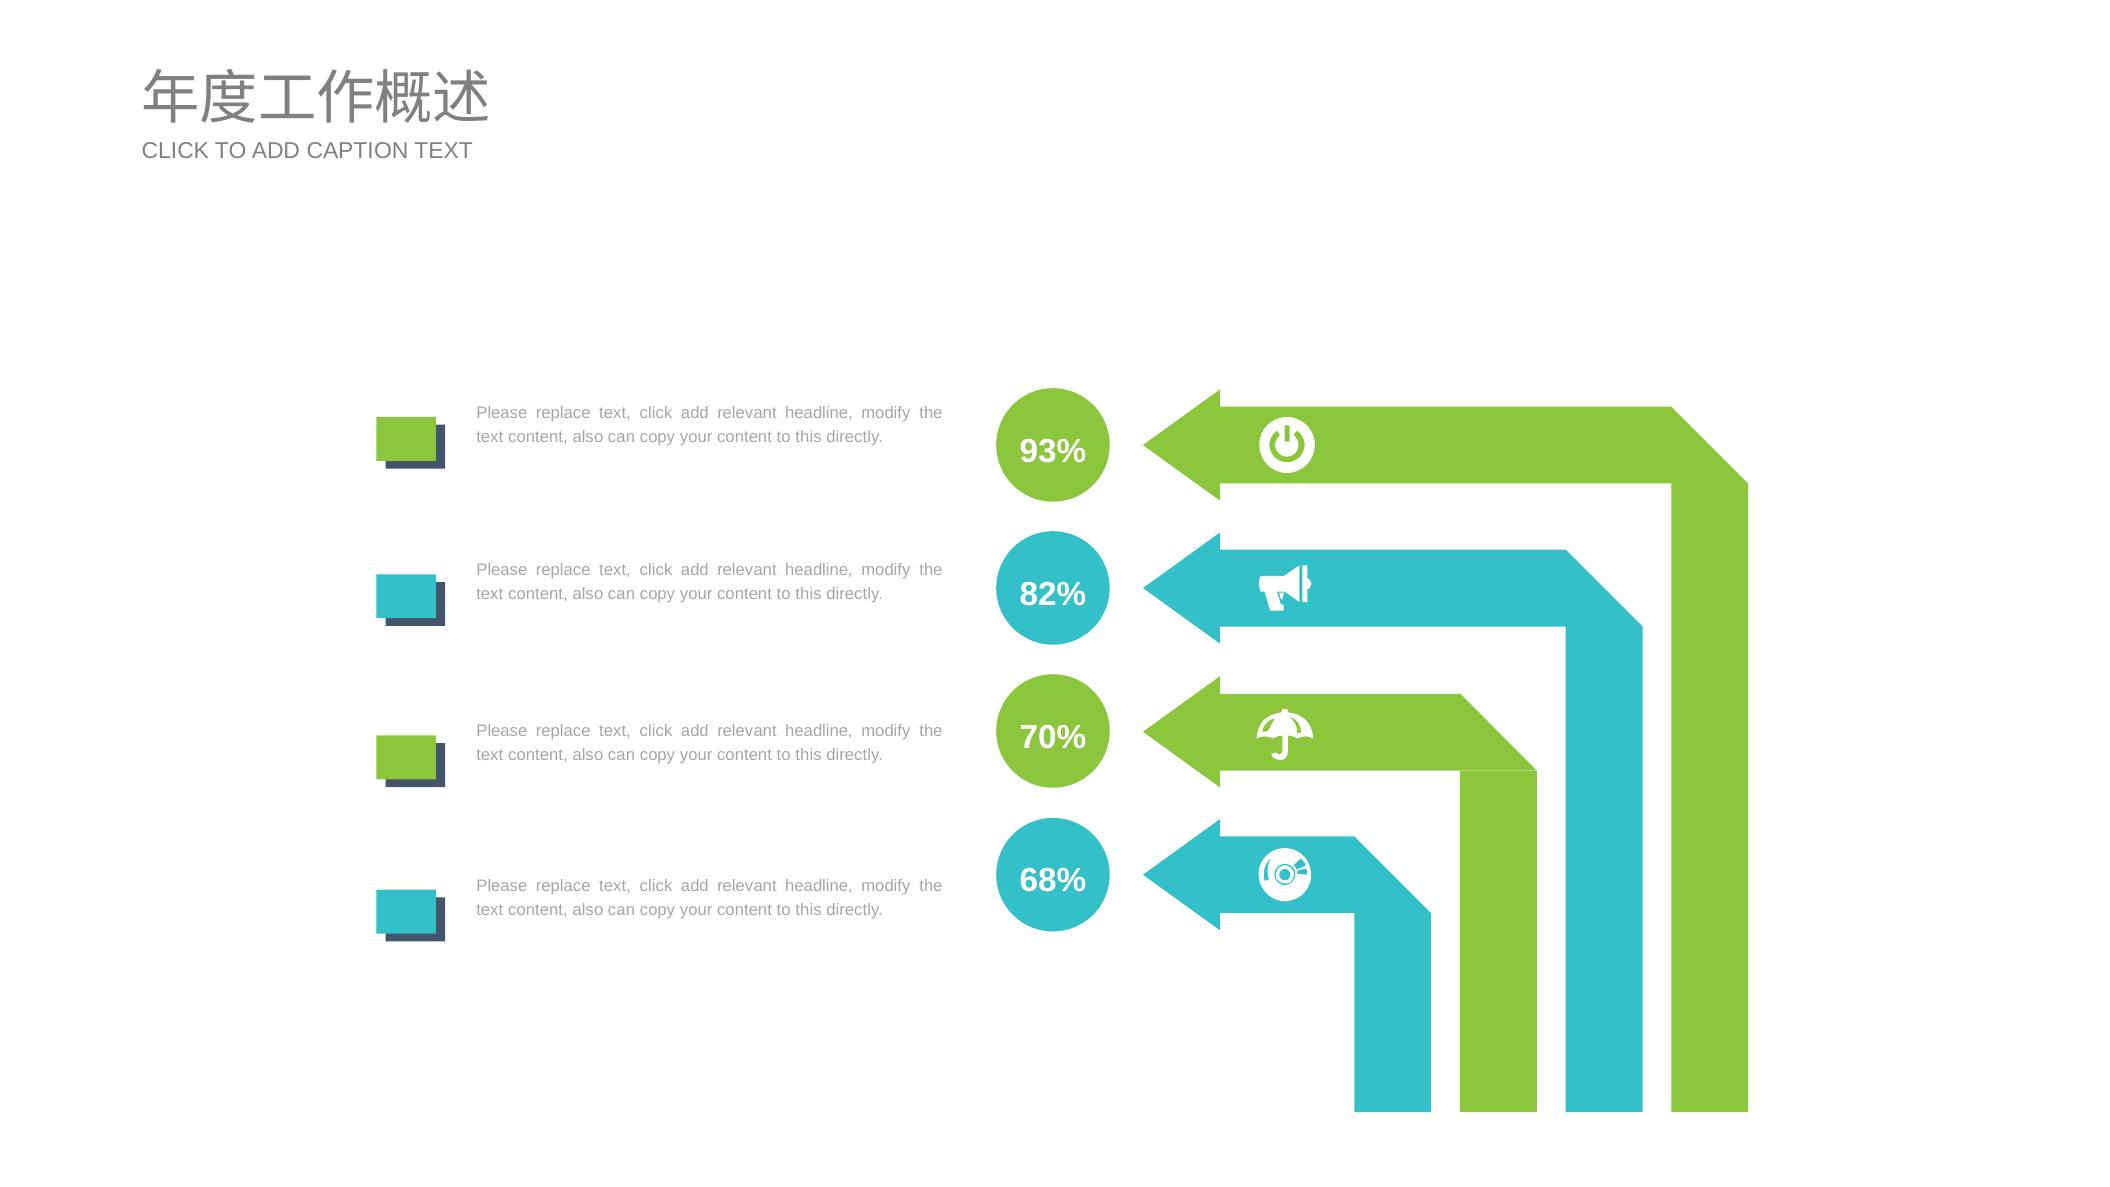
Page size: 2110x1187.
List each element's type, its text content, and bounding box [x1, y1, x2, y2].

text_box CLICK TO ADD CAPTION TEXT [141, 135, 521, 163]
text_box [1142, 819, 1432, 1112]
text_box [996, 817, 1110, 932]
text_box 年度工作概述 [141, 60, 521, 131]
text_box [376, 416, 446, 469]
text_box Please replace text, click add relevant headline, modify the text content, also can copy your content to this directly. [461, 708, 959, 772]
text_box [996, 531, 1110, 645]
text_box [376, 735, 446, 788]
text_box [996, 388, 1110, 502]
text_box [376, 889, 446, 942]
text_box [1142, 389, 1749, 1112]
text_box Please replace text, click add relevant headline, modify the text content, also can copy your content to this directly. [461, 390, 959, 453]
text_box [376, 574, 446, 626]
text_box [996, 674, 1110, 788]
text_box Please replace text, click add relevant headline, modify the text content, also can copy your content to this directly. [461, 547, 959, 611]
text_box Please replace text, click add relevant headline, modify the text content, also can copy your content to this directly. [461, 863, 959, 926]
